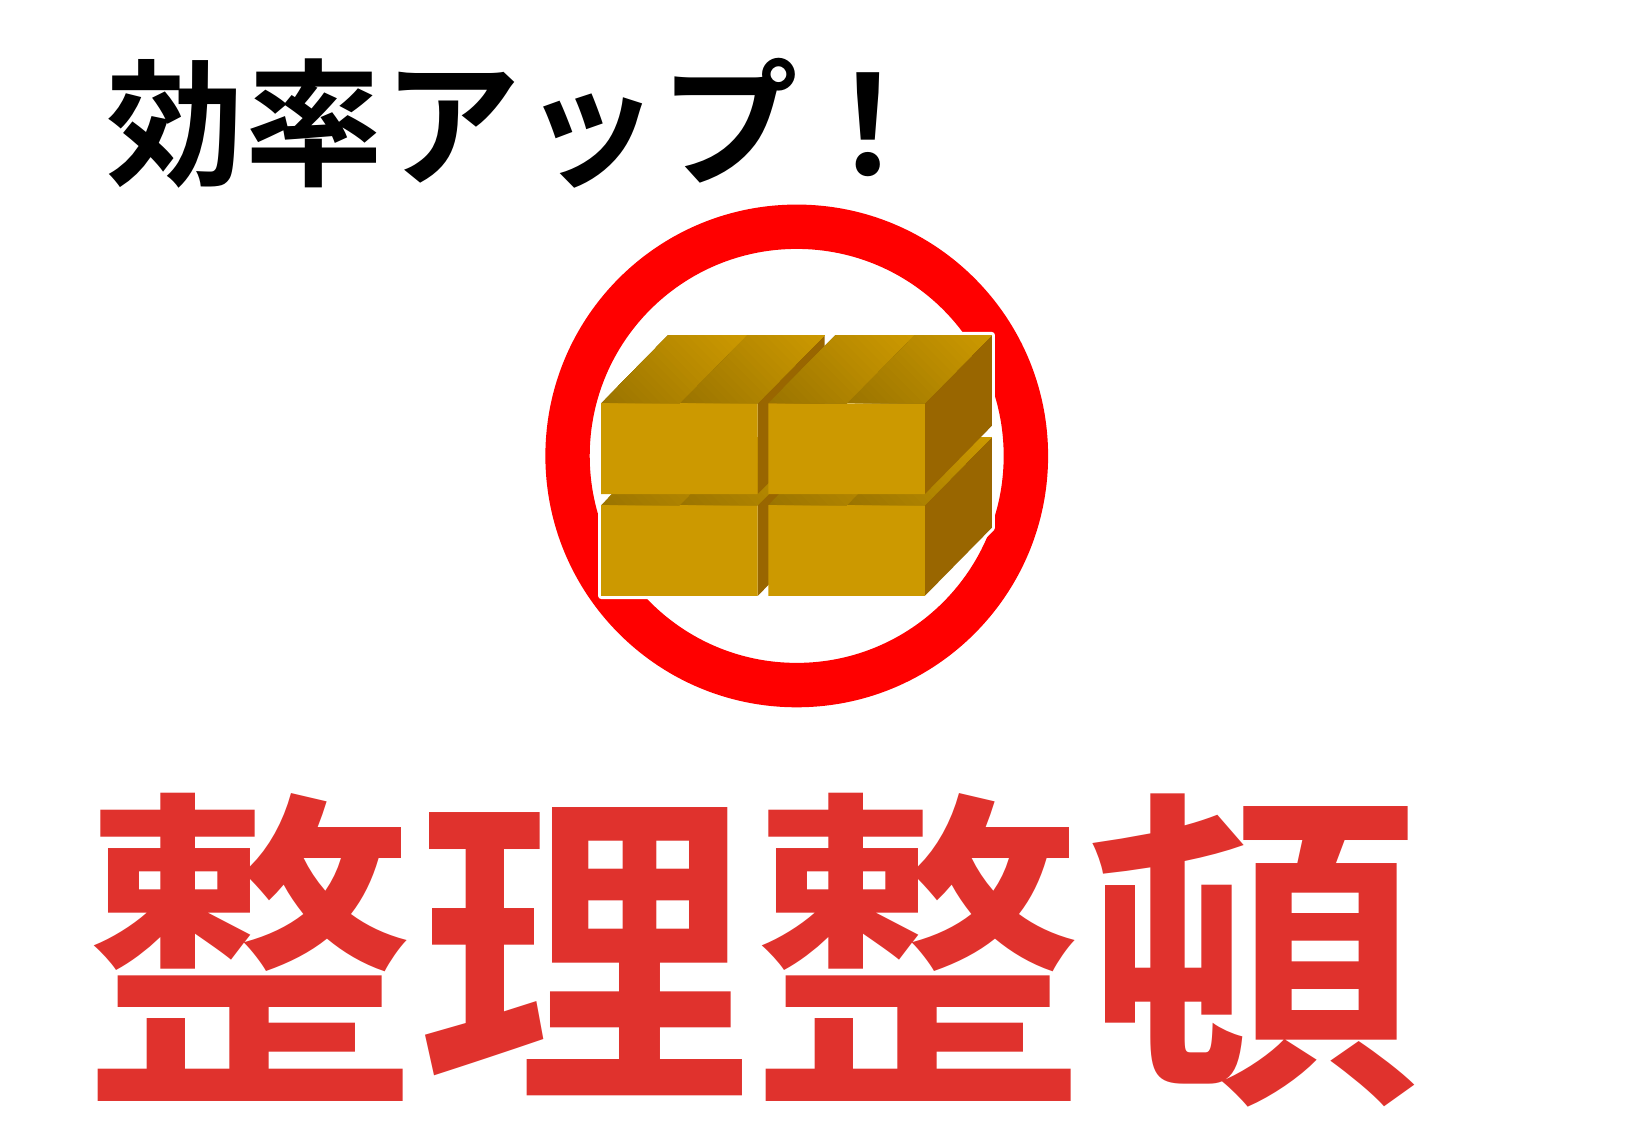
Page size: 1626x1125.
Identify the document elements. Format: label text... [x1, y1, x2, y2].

text_box 整理整頓 [68, 735, 1569, 1125]
text_box 効率アップ！ [91, 30, 1581, 211]
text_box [545, 204, 1049, 708]
